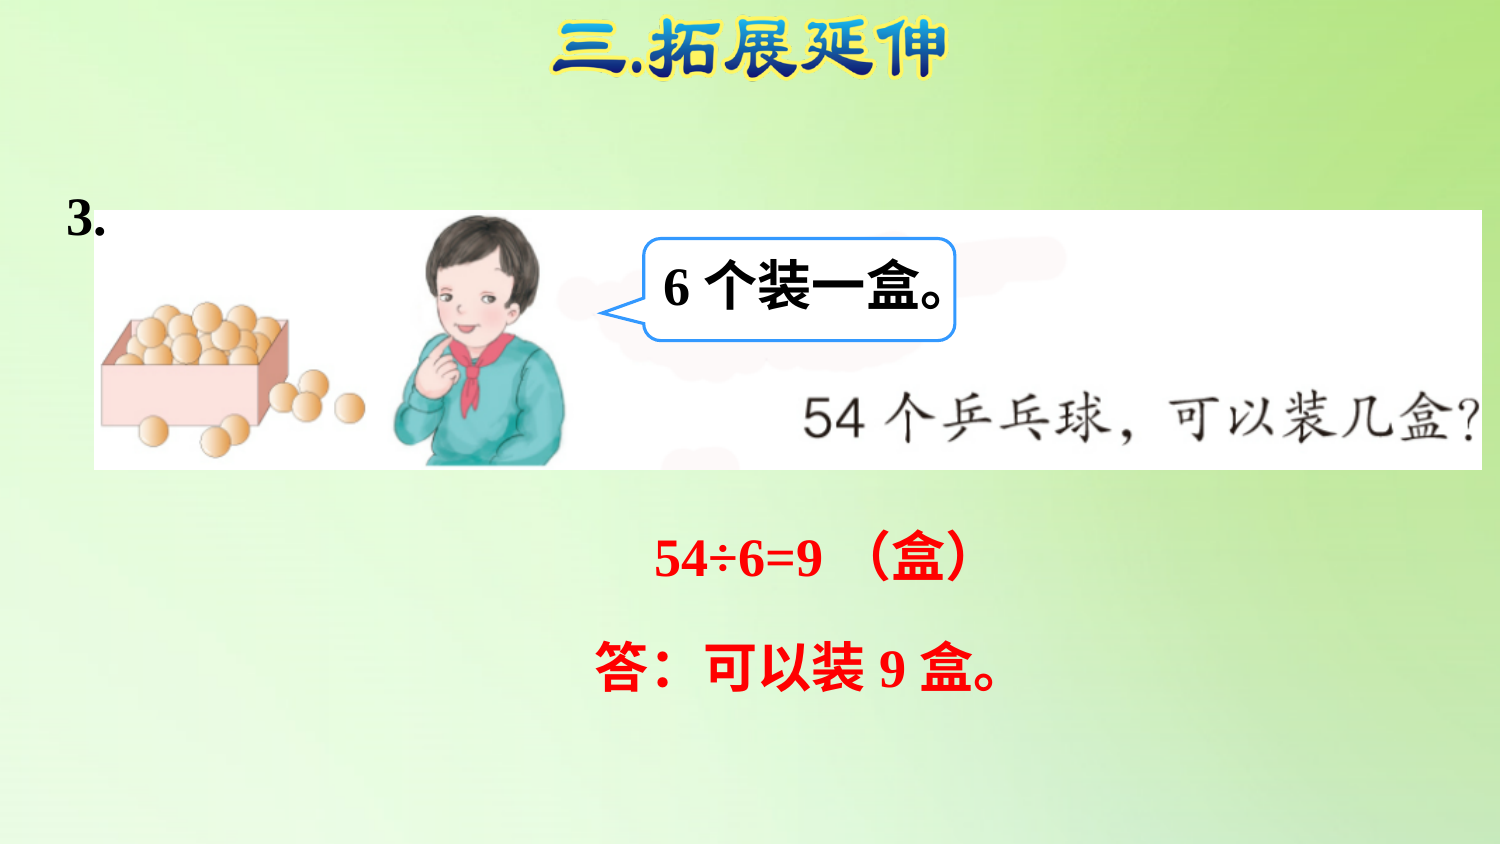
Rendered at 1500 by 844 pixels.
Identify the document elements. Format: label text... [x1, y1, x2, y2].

text_box 54÷6=9（盒） [399, 501, 1233, 595]
text_box 答：可以装9盒。 [383, 613, 1218, 707]
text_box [51, 160, 1483, 470]
picture [0, 0, 1500, 844]
